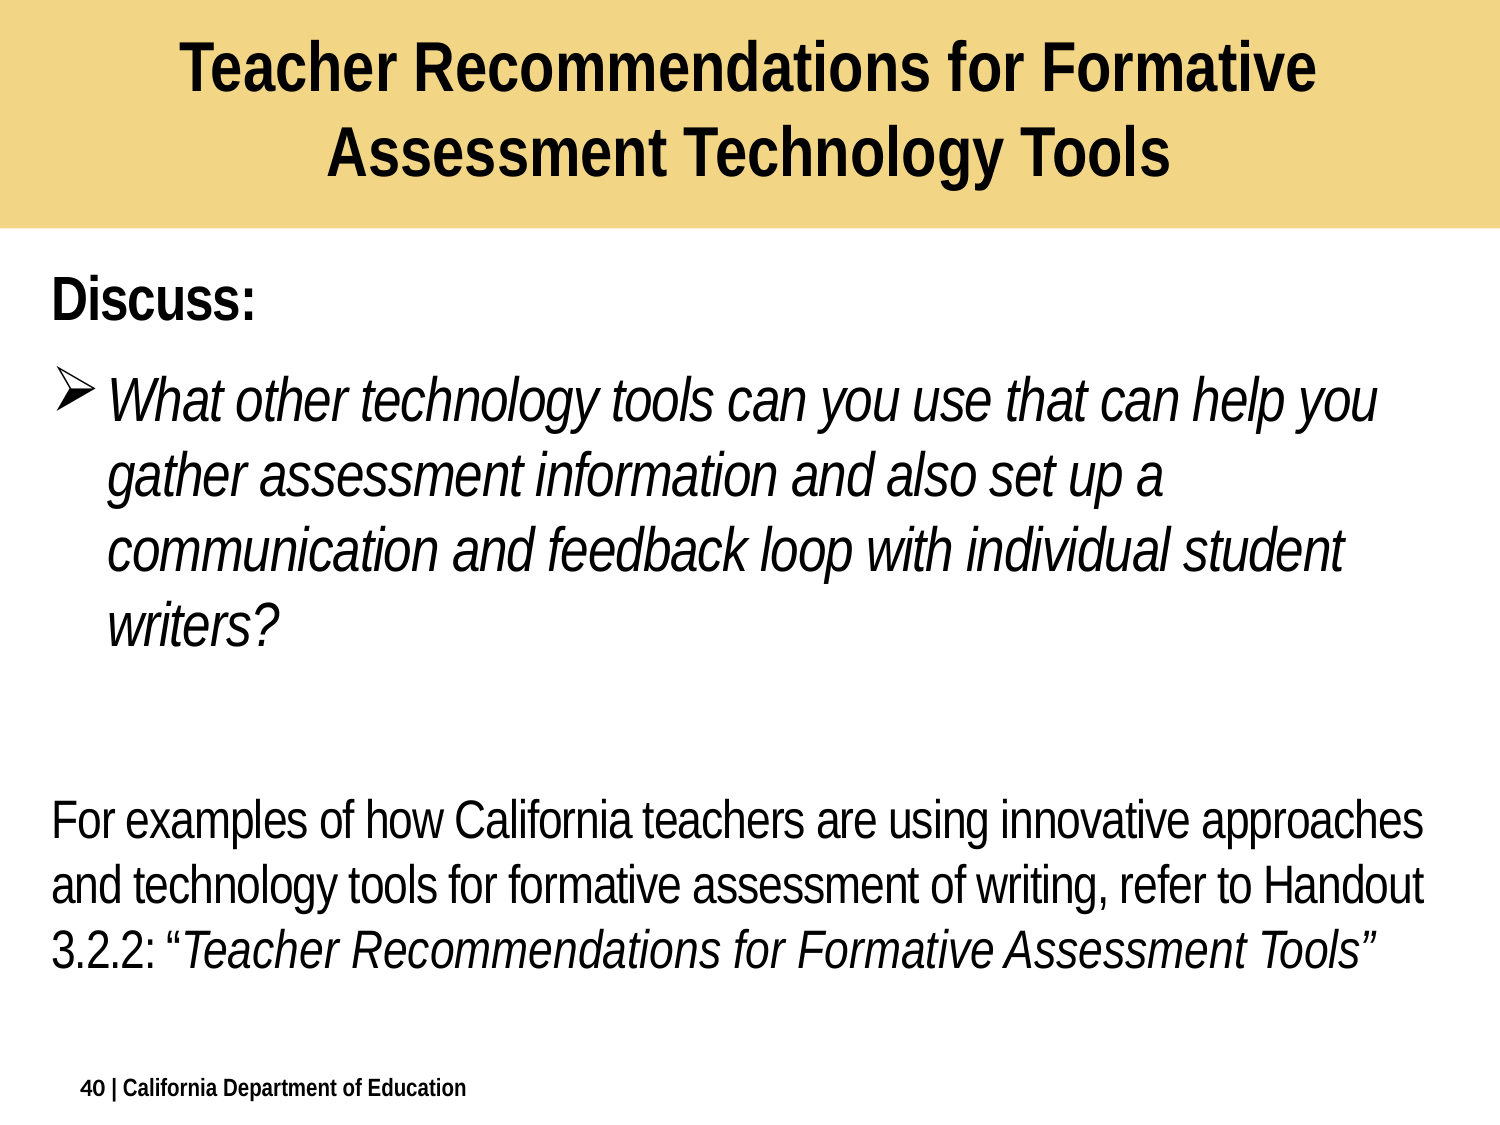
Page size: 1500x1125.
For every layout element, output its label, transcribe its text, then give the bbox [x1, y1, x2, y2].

slide_number 40 [55, 1064, 96, 1124]
title Teacher Recommendations for Formative Assessment Technology Tools [0, 11, 1500, 200]
list Discuss: What other technology tools can you use that can help you gather assessment information and also set up a communication and feedback loop with individual student writers? For examples of how California teachers are using innovative approaches and technology tools for formative assessment of writing, refer to Handout 3.2.2: “Teacher Recommendations for Formative Assessment Tools” [36, 250, 1472, 1078]
footer | California Department of Education [96, 1064, 699, 1124]
